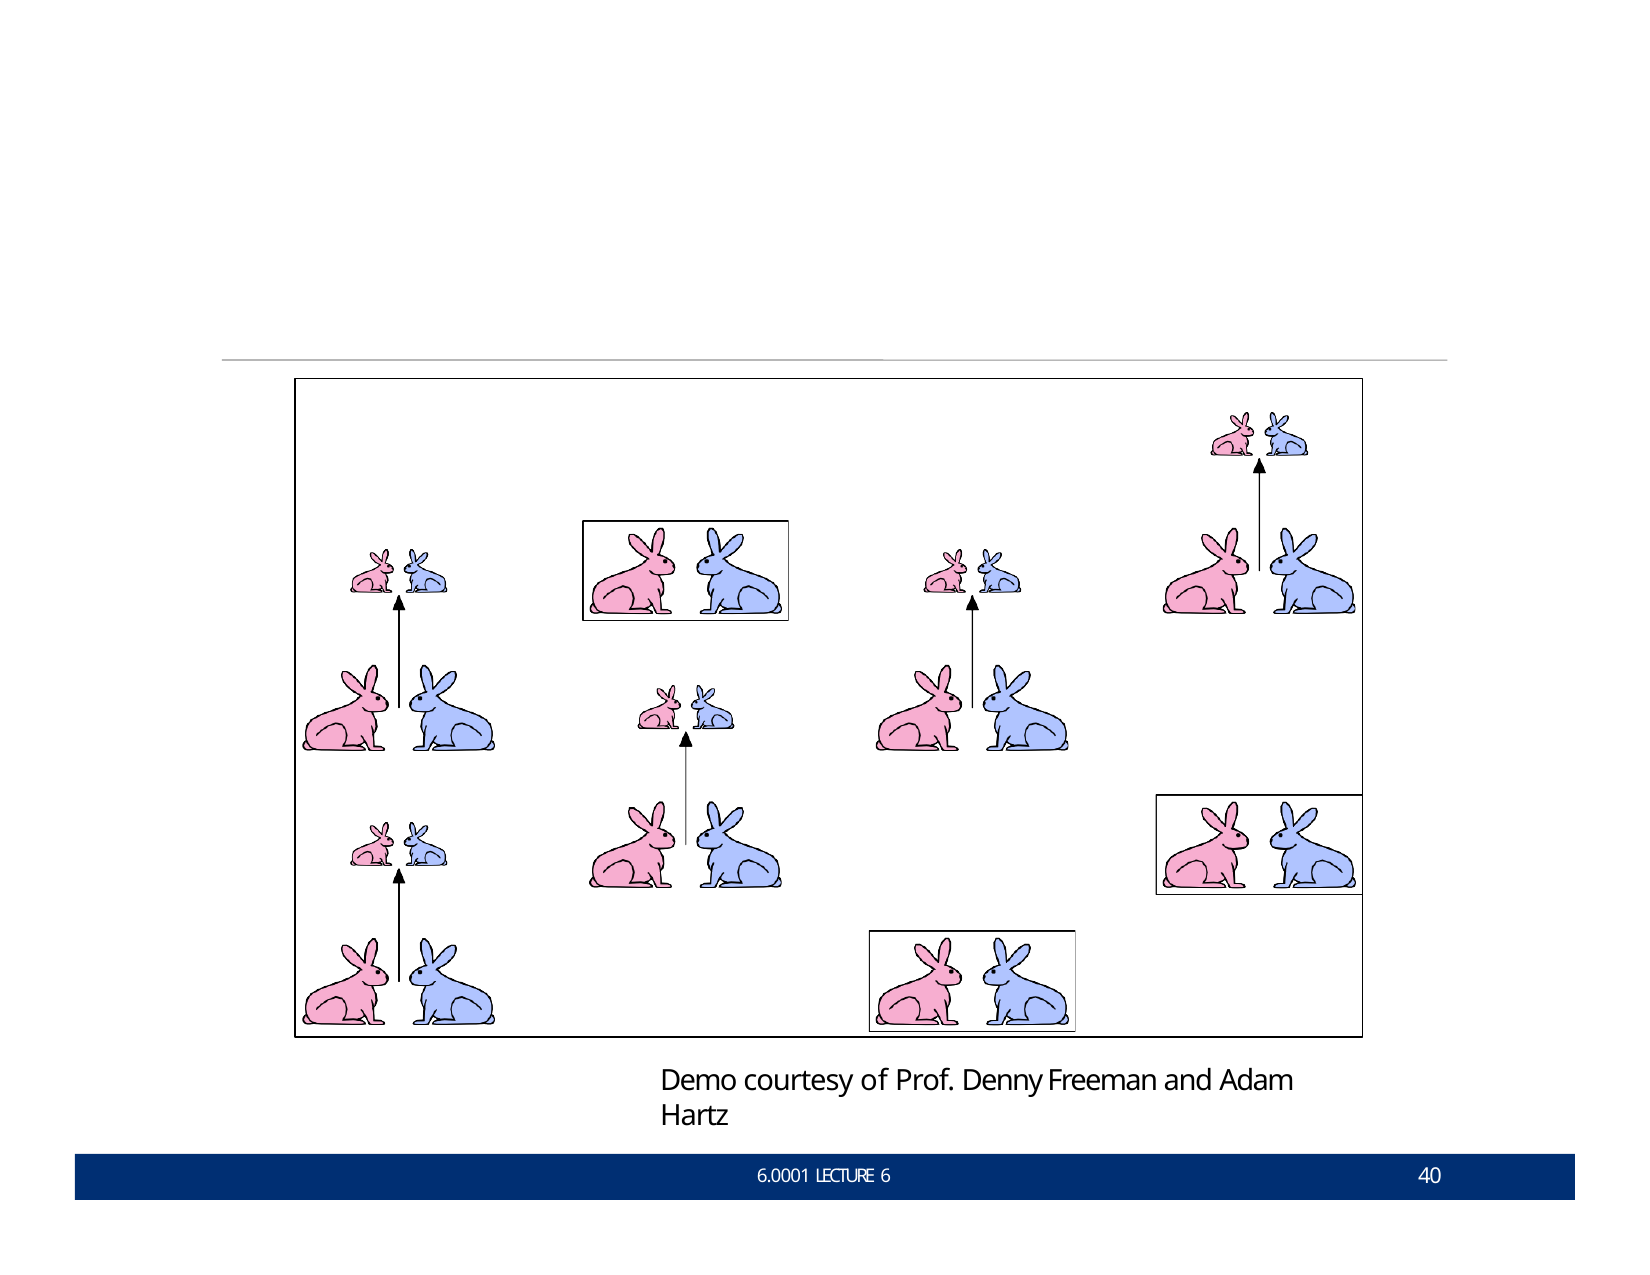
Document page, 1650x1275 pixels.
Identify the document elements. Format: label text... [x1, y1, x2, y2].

text_box [1155, 794, 1363, 895]
text_box [589, 685, 782, 888]
text_box [582, 520, 789, 621]
text_box [875, 549, 1069, 751]
text_box [1162, 412, 1356, 615]
slide_number 40 [1414, 1150, 1445, 1275]
footer 6.0001 LECTURE 6 [754, 1162, 897, 1275]
text_box [302, 822, 495, 1025]
text_box Demo courtesy of Prof. Denny Freeman and Adam Hartz [658, 1058, 1329, 1131]
text_box [868, 930, 1076, 1032]
text_box [294, 378, 1363, 1038]
text_box [302, 549, 495, 751]
